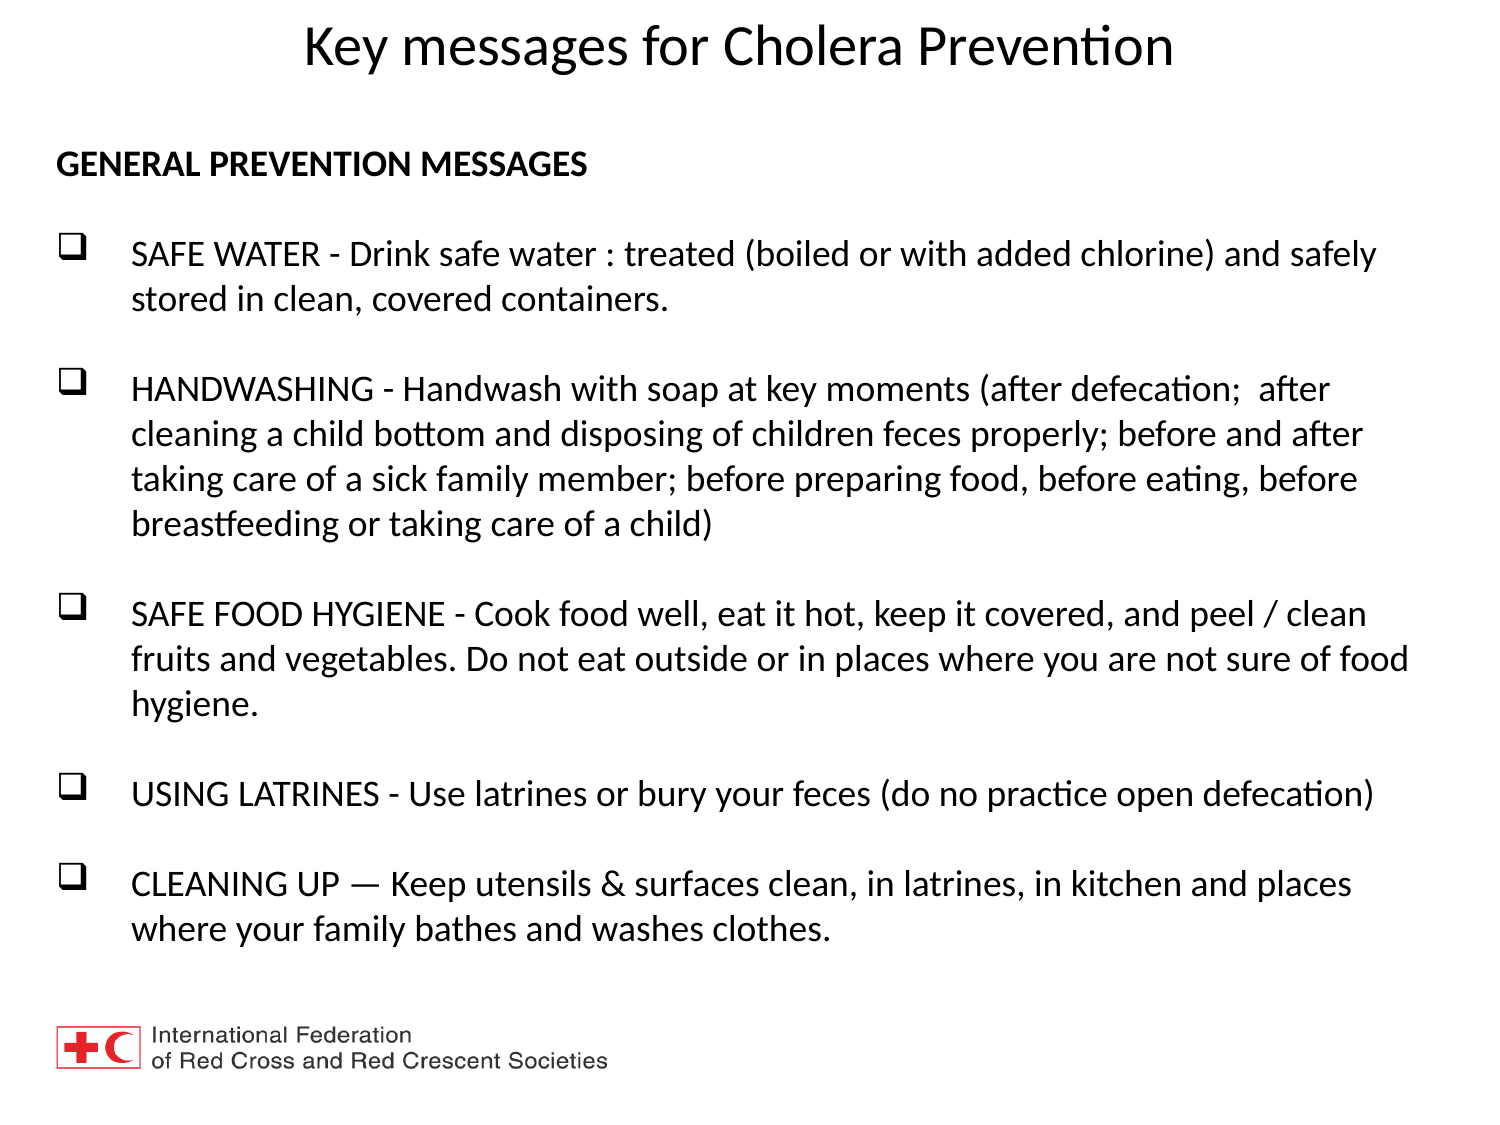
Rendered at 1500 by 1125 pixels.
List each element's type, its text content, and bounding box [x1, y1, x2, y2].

picture [52, 1022, 614, 1071]
text_box GENERAL PREVENTION MESSAGES SAFE WATER - Drink safe water : treated (boiled or with added chlorine) and safely stored in clean, covered containers. HANDWASHING - Handwash with soap at key moments (after defecation; after cleaning a child bottom and disposing of children feces properly; before and after taking care of a sick family member; before preparing food, before eating, before breastfeeding or taking care of a child) SAFE FOOD HYGIENE - Cook food well, eat it hot, keep it covered, and peel / clean fruits and vegetables. Do not eat outside or in places where you are not sure of food hygiene. USING LATRINES - Use latrines or bury your feces (do no practice open defecation) CLEANING UP — Keep utensils & surfaces clean, in latrines, in kitchen and places where your family bathes and washes clothes. [41, 131, 1465, 1002]
title Key messages for Cholera Prevention [64, 0, 1415, 136]
